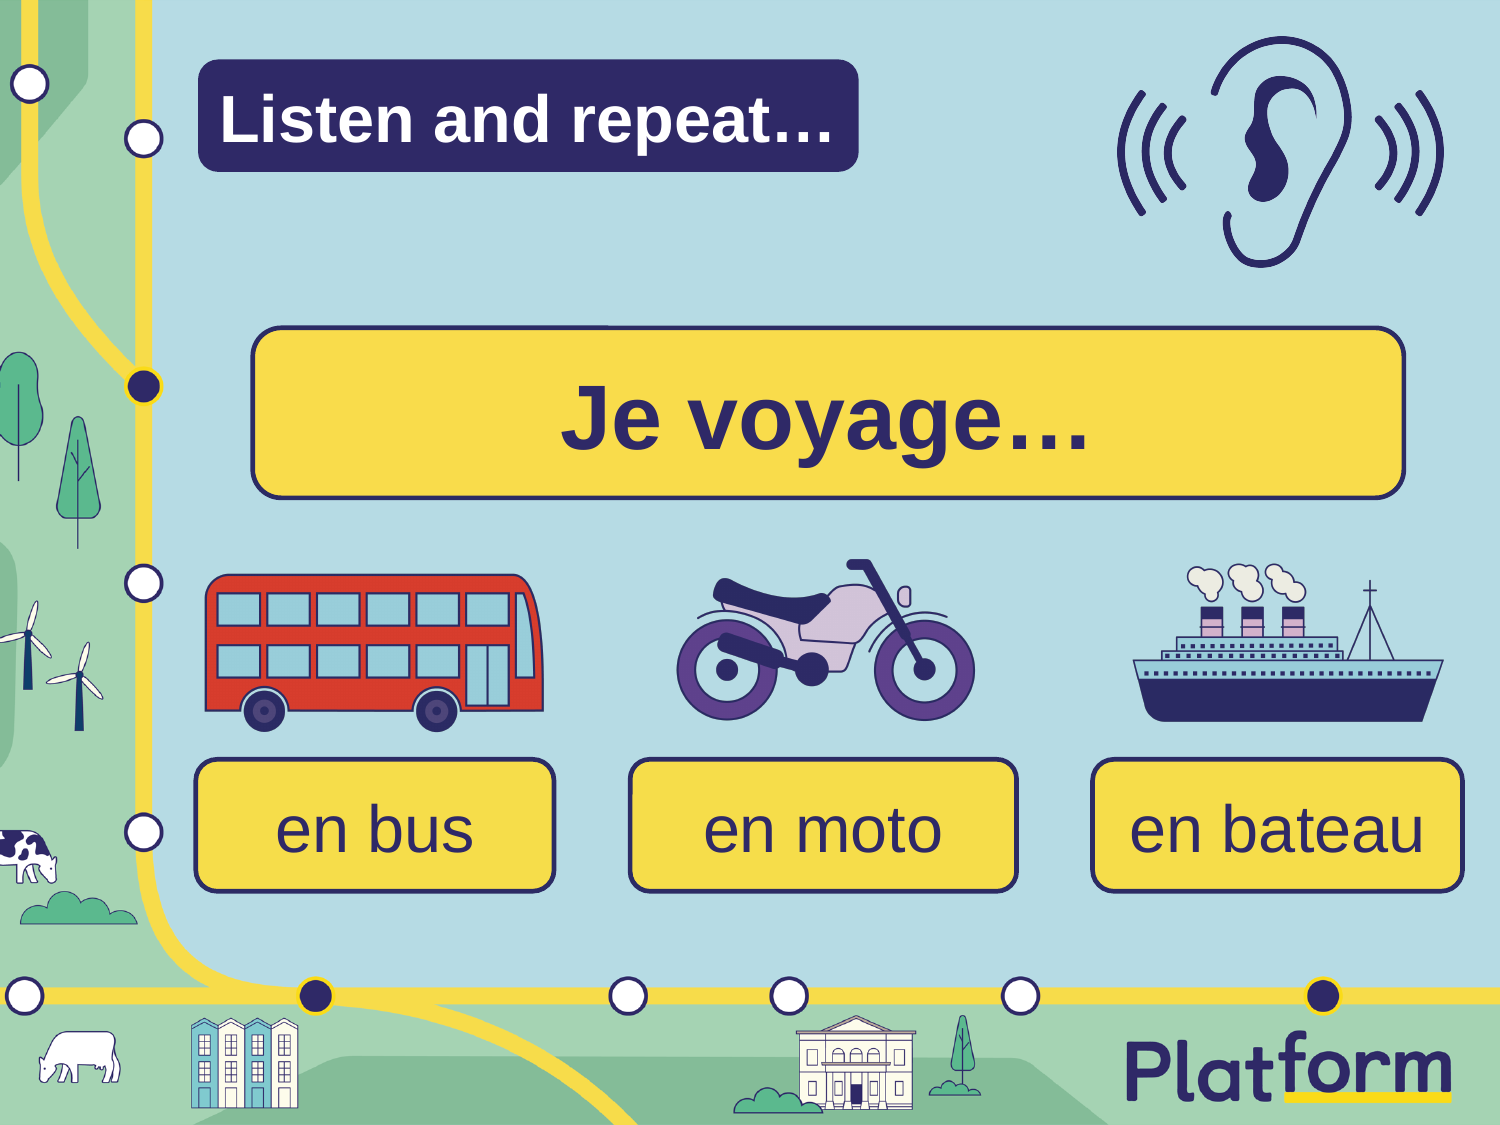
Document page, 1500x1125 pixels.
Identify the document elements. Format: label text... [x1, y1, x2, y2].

text_box en bateau [1092, 759, 1463, 892]
text_box Listen and repeat… [198, 59, 859, 172]
text_box Je voyage… [252, 327, 1404, 498]
text_box en bus [195, 759, 555, 892]
picture [0, 0, 1500, 1125]
text_box en moto [630, 759, 1017, 892]
